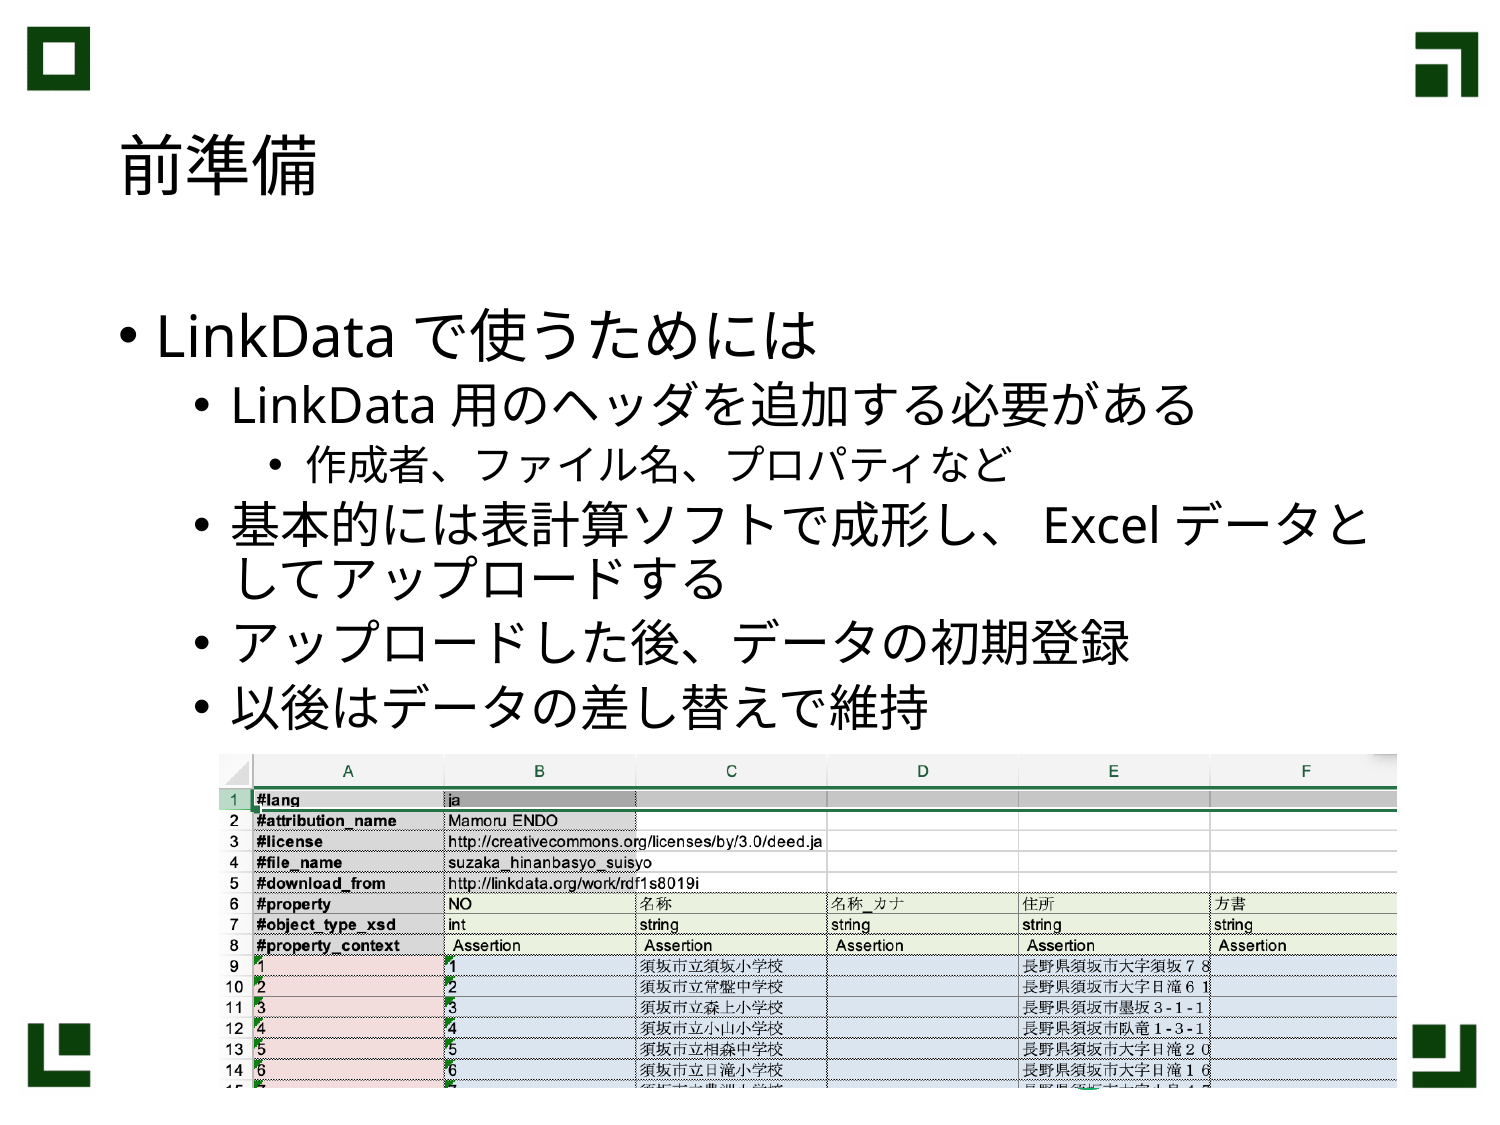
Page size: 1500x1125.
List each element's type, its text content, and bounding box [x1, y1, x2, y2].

list LinkDataで使うためには LinkData用のヘッダを追加する必要がある 作成者、ファイル名、プロパティなど 基本的には表計算ソフトで成形し、Excelデータとしてアップロードする アップロードした後、データの初期登録 以後はデータの差し替えで維持 [103, 299, 1397, 1014]
picture [1406, 1017, 1483, 1095]
title 前準備 [103, 59, 1397, 278]
picture [19, 1015, 96, 1095]
picture [1406, 23, 1489, 106]
picture [219, 754, 1397, 1090]
picture [21, 22, 96, 95]
